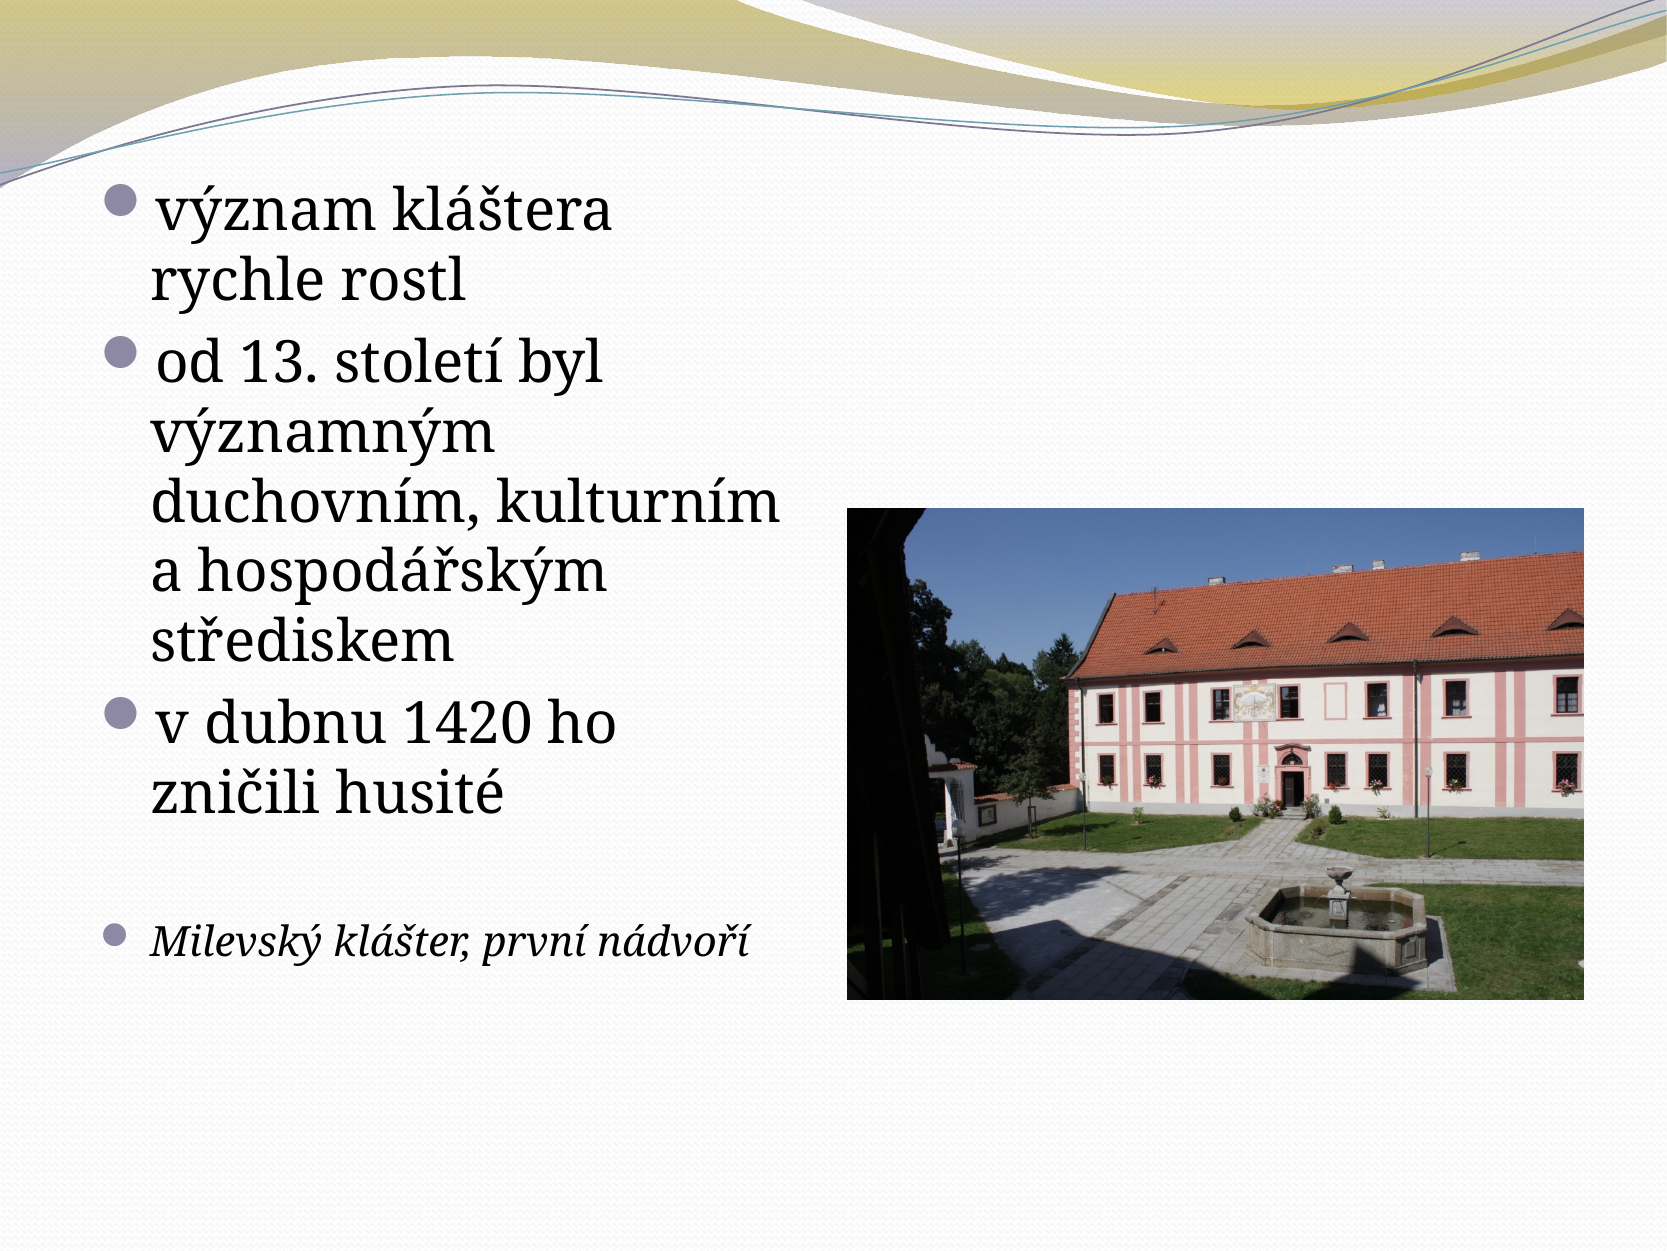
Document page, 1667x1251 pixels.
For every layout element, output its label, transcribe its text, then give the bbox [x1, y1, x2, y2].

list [846, 508, 1584, 1000]
list význam kláštera rychle rostl od 13. století byl významným duchovním, kulturním a hospodářským střediskem v dubnu 1420 ho zničili husité Milevský klášter, první nádvoří [83, 164, 820, 1159]
title [83, 128, 1584, 337]
